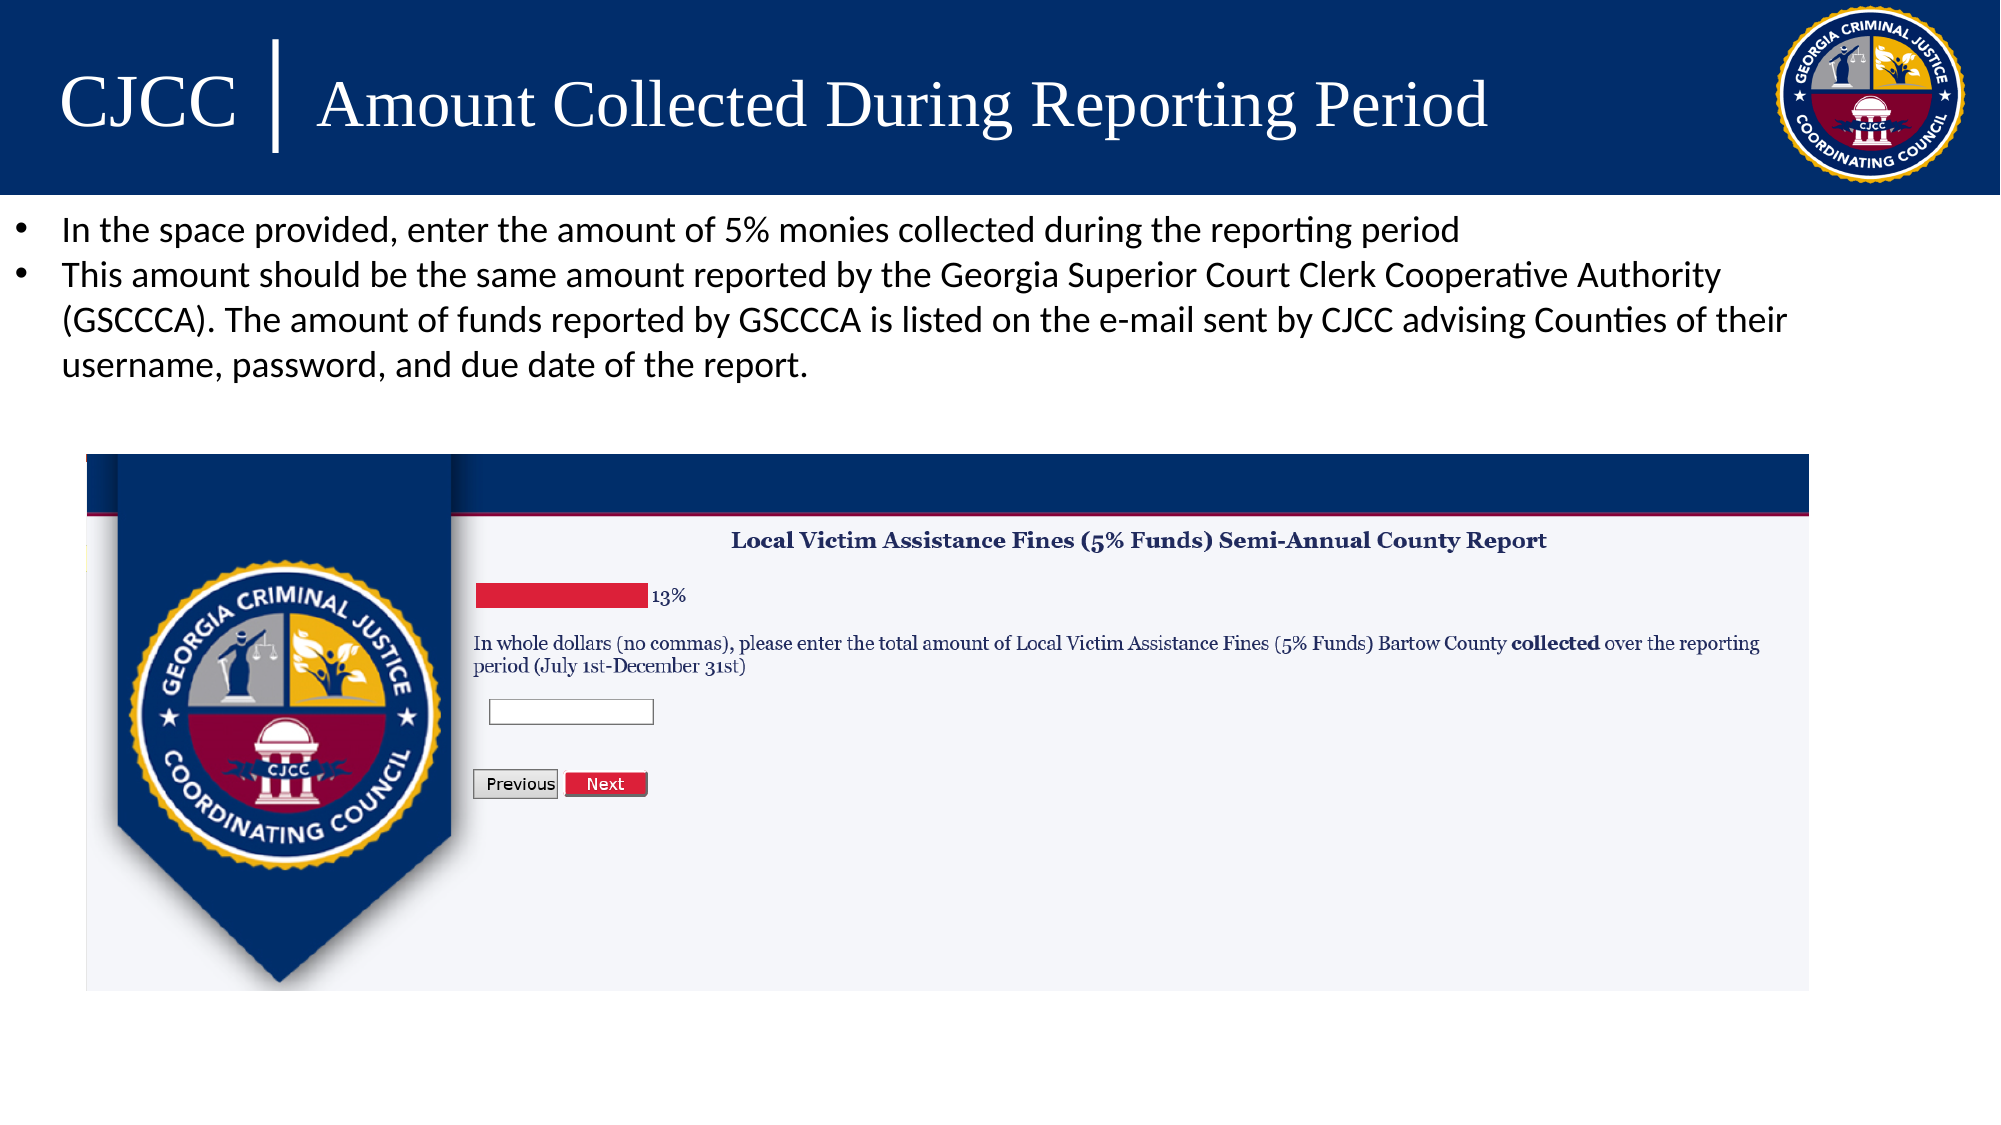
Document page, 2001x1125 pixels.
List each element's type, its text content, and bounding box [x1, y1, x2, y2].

text_box CJCC | Amount Collected During Reporting Period [44, 0, 1740, 194]
picture [1740, 0, 2000, 195]
picture [86, 454, 1809, 991]
text_box [0, 0, 1740, 195]
text_box In the space provided, enter the amount of 5% monies collected during the reporting period This amount should be the same amount reported by the Georgia Superior Court Clerk Cooperative Authority (GSCCCA). The amount of funds reported by GSCCCA is listed on the e-mail sent by CJCC advising Counties of their username, password, and due date of the report. [0, 197, 1833, 393]
